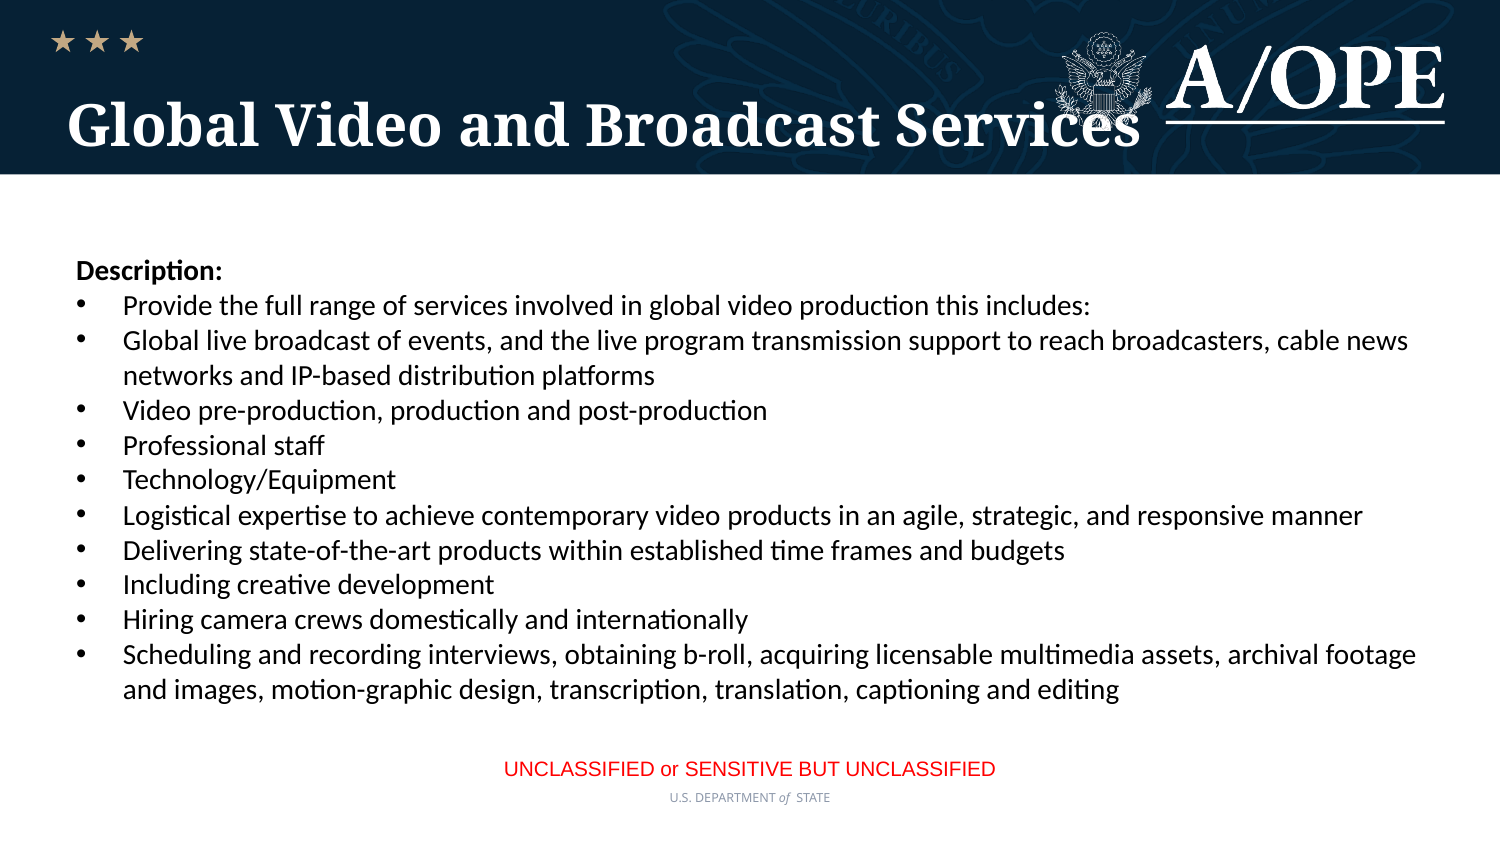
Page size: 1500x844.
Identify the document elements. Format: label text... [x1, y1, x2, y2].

picture [587, 0, 1500, 174]
text_box Description: Provide the full range of services involved in global video production this includes: Global live broadcast of events, and the live program transmission support to reach broadcasters, cable news networks and IP-based distribution platforms Video pre-production, production and post-production Professional staff Technology/Equipment Logistical expertise to achieve contemporary video products in an agile, strategic, and responsive manner Delivering state-of-the-art products within established time frames and budgets Including creative development Hiring camera crews domestically and internationally Scheduling and recording interviews, obtaining b-roll, acquiring licensable multimedia assets, archival footage and images, motion-graphic design, transcription, translation, captioning and editing [61, 243, 1459, 748]
title Global Video and Broadcast Services [51, 72, 1449, 167]
text_box UNCLASSIFIED or SENSITIVE BUT UNCLASSIFIED [489, 748, 1011, 788]
